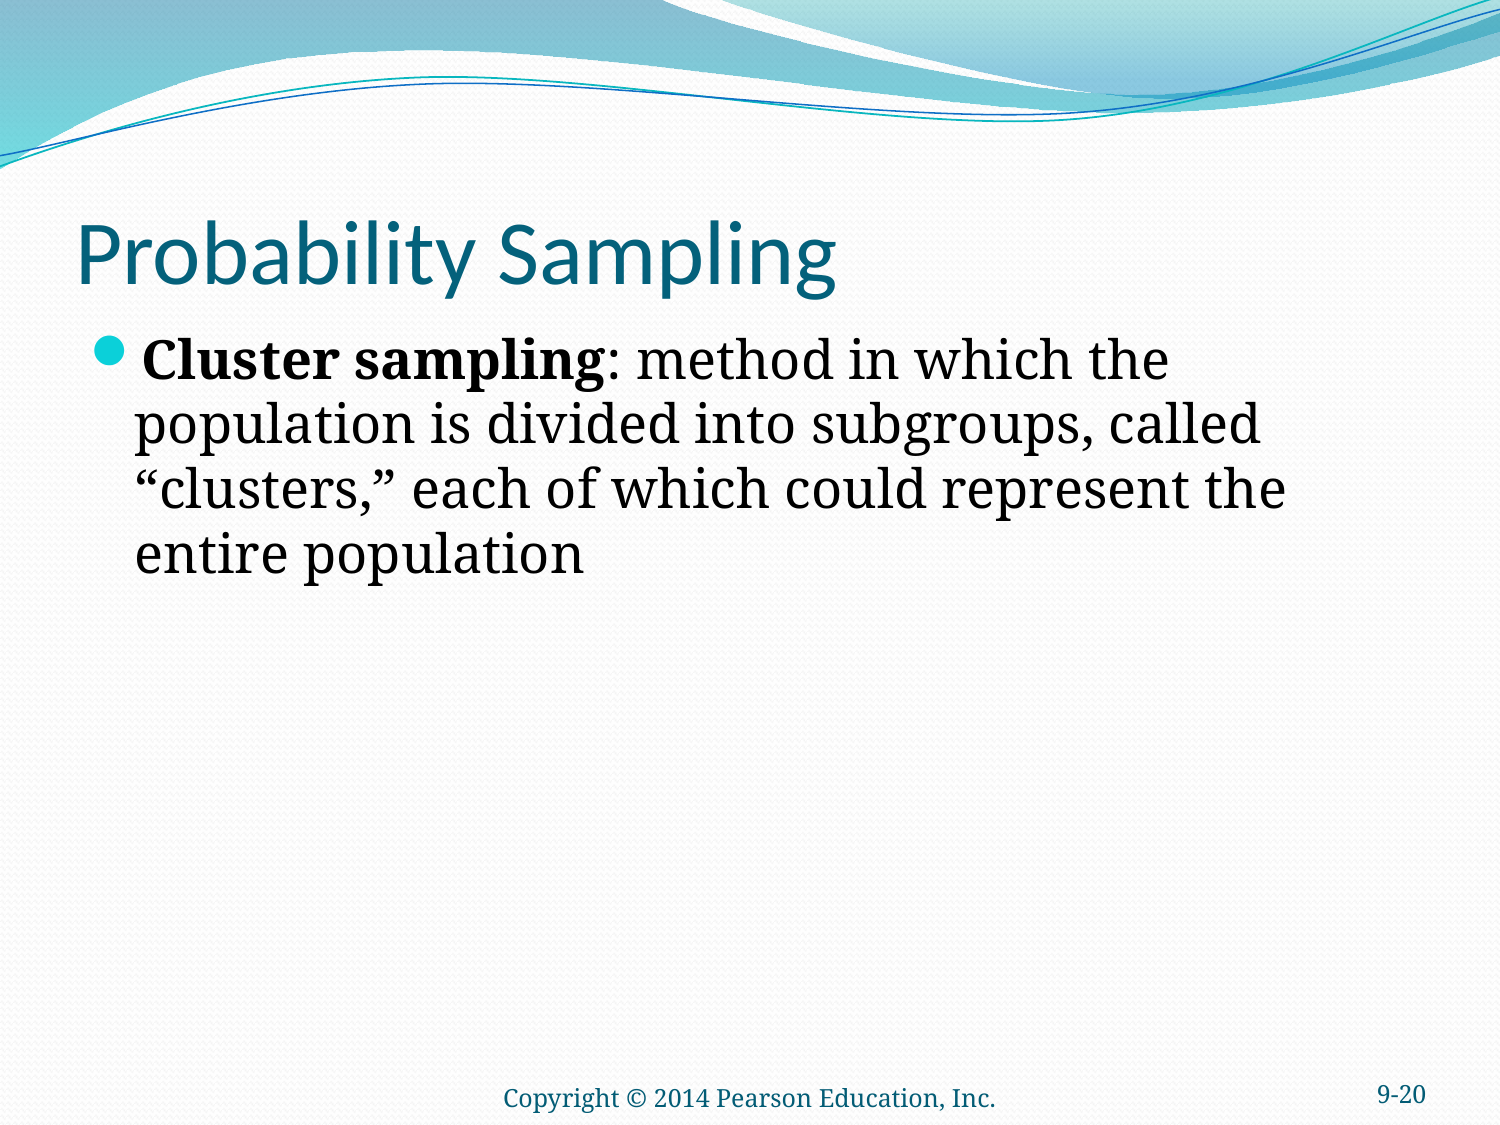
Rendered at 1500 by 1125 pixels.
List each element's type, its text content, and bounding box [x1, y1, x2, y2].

list Cluster sampling: method in which the population is divided into subgroups, called “clusters,” each of which could represent the entire population [74, 317, 1426, 1038]
title Probability Sampling [74, 115, 1426, 304]
